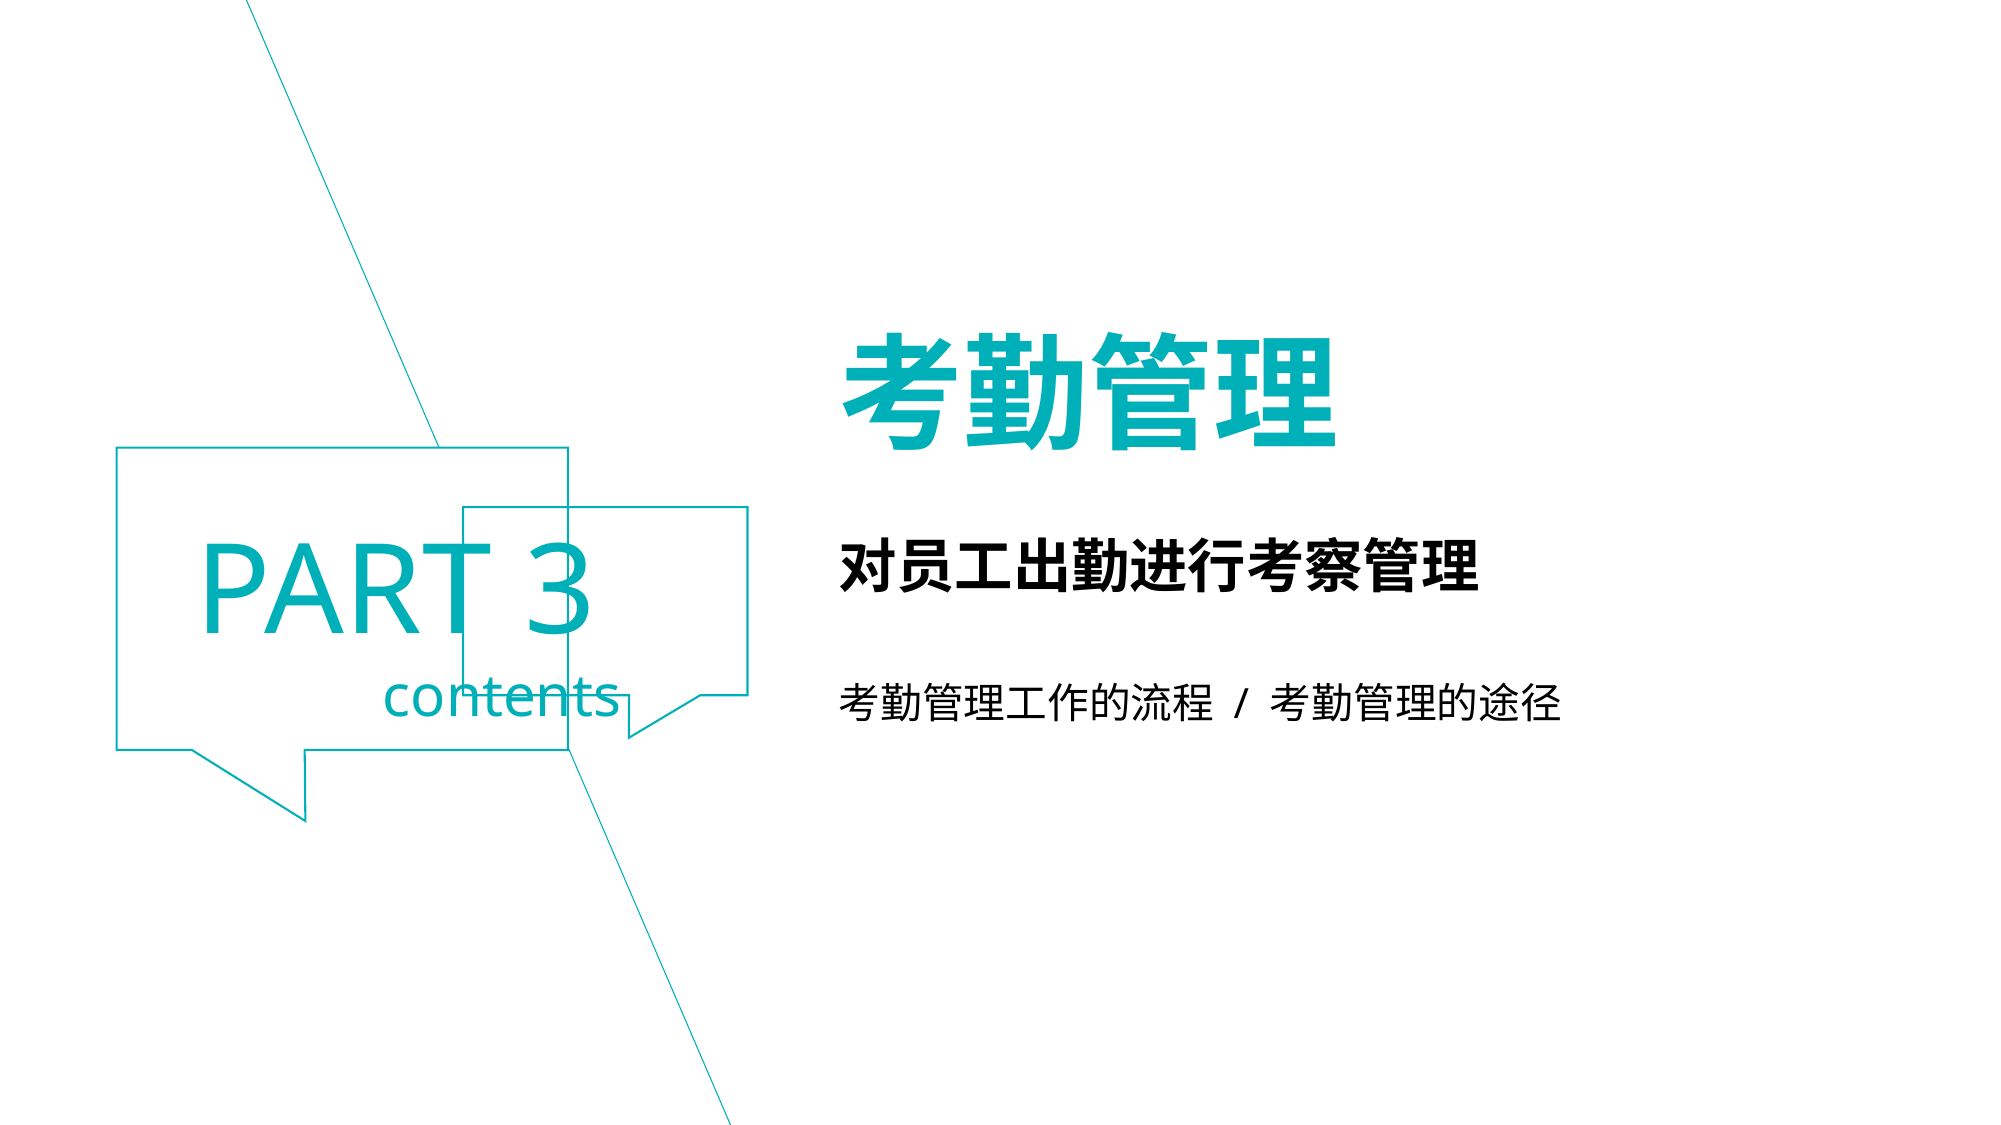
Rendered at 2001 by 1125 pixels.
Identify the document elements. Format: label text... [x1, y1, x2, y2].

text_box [245, 0, 739, 1125]
text_box 考勤管理 对员工出勤进行考察管理 考勤管理工作的流程 / 考勤管理的途径 [823, 254, 2000, 735]
text_box [739, 506, 749, 697]
text_box PART 3 contents [180, 501, 245, 736]
text_box [115, 446, 245, 785]
